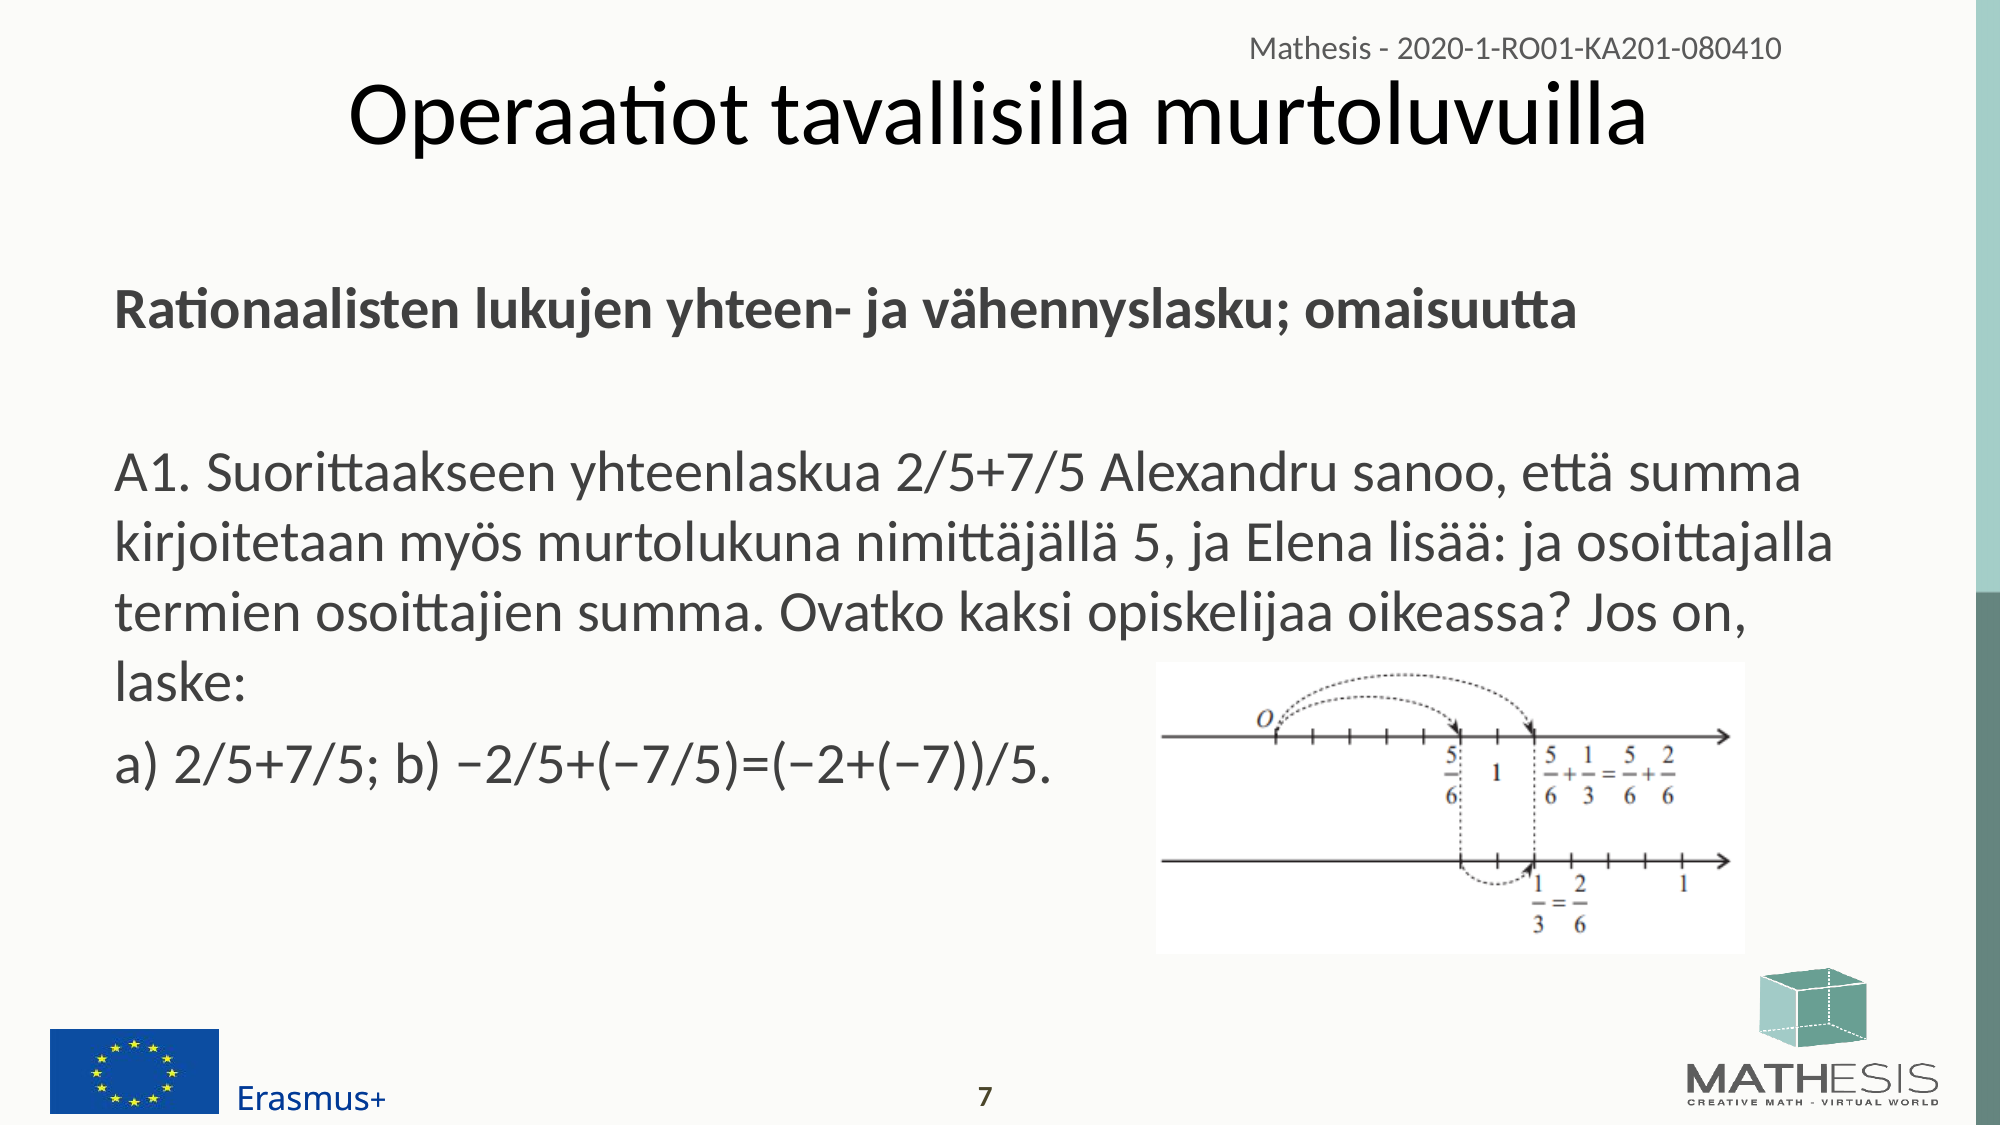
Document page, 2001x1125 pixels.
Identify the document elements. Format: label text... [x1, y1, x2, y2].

list Rationaalisten lukujen yhteen- ja vähennyslasku; omaisuutta A1. Suorittaakseen yhteenlaskua 2/5+7/5 Alexandru sanoo, että summa kirjoitetaan myös murtolukuna nimittäjällä 5, ja Elena lisää: ja osoittajalla termien osoittajien summa. Ovatko kaksi opiskelijaa oikeassa? Jos on, laske: a) 2/5+7/5; b) −2/5+(−7/5)=(−2+(−7))/5. [99, 262, 1900, 1005]
title Operaatiot tavallisilla murtoluvuilla [99, 45, 1900, 233]
picture [1156, 662, 1745, 954]
picture [50, 1029, 219, 1114]
